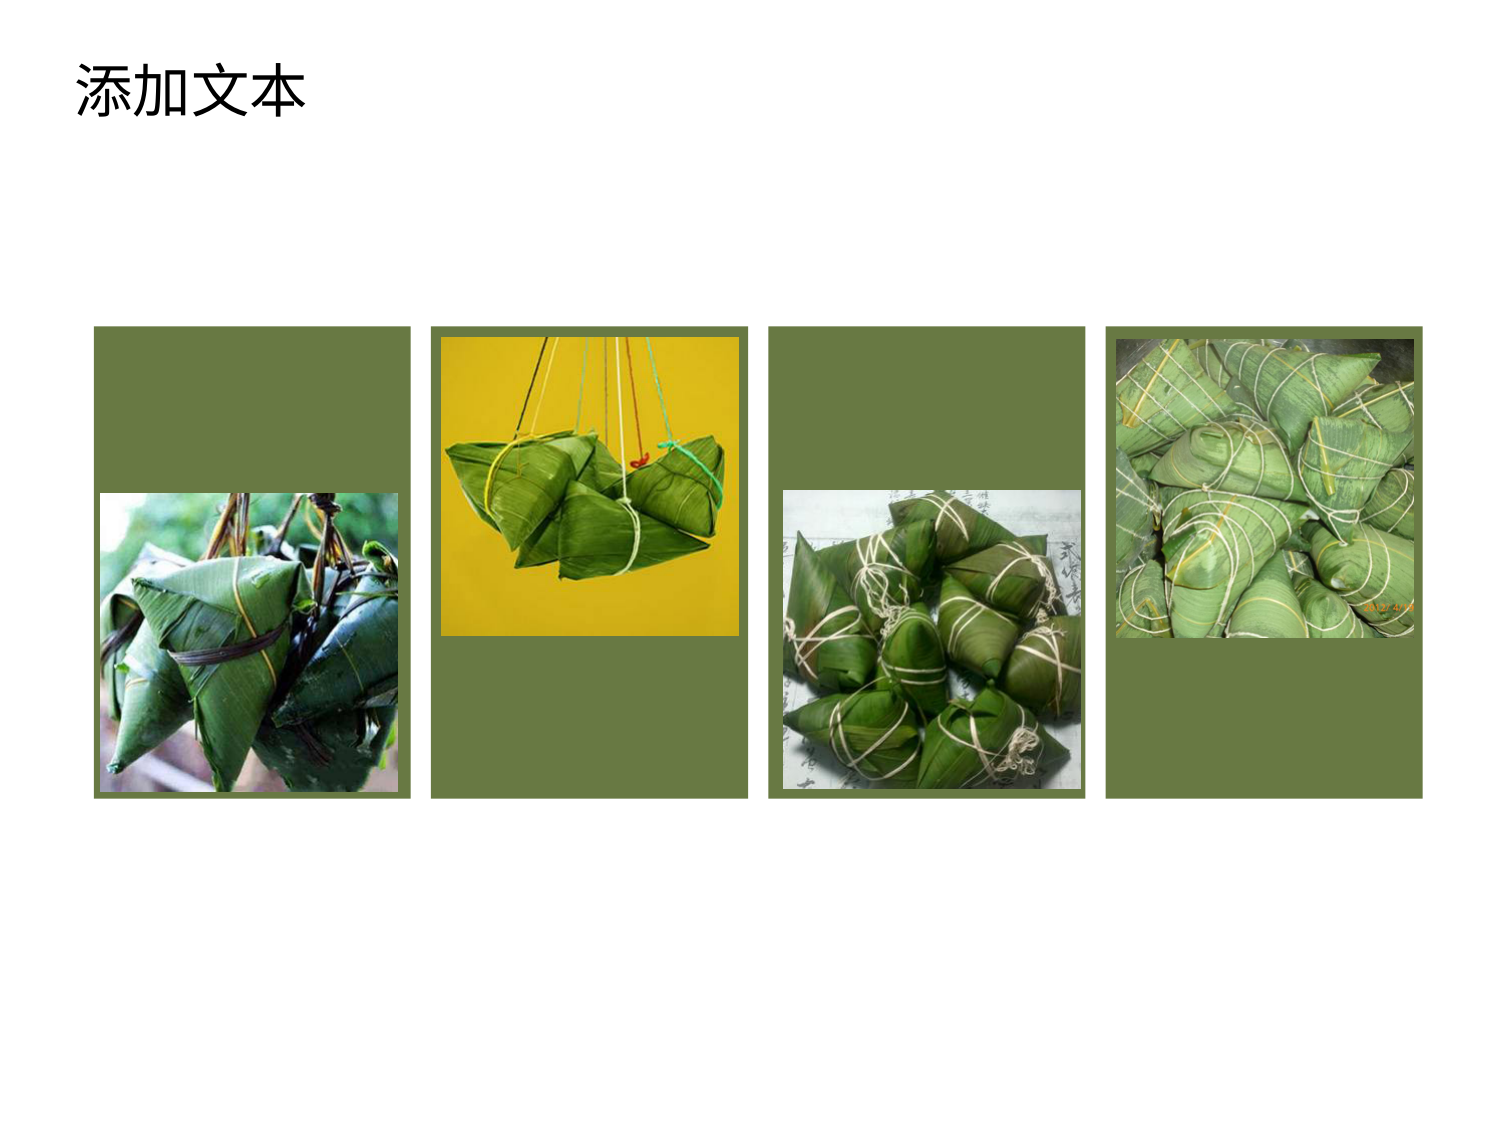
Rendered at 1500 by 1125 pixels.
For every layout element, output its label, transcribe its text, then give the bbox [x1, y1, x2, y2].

text_box [429, 324, 750, 801]
picture [1115, 339, 1414, 639]
picture [100, 493, 398, 792]
text_box 添加文本 [60, 46, 323, 132]
text_box [92, 324, 413, 801]
picture [783, 490, 1081, 790]
text_box [1104, 324, 1425, 801]
text_box [766, 324, 1087, 801]
picture [440, 336, 739, 636]
